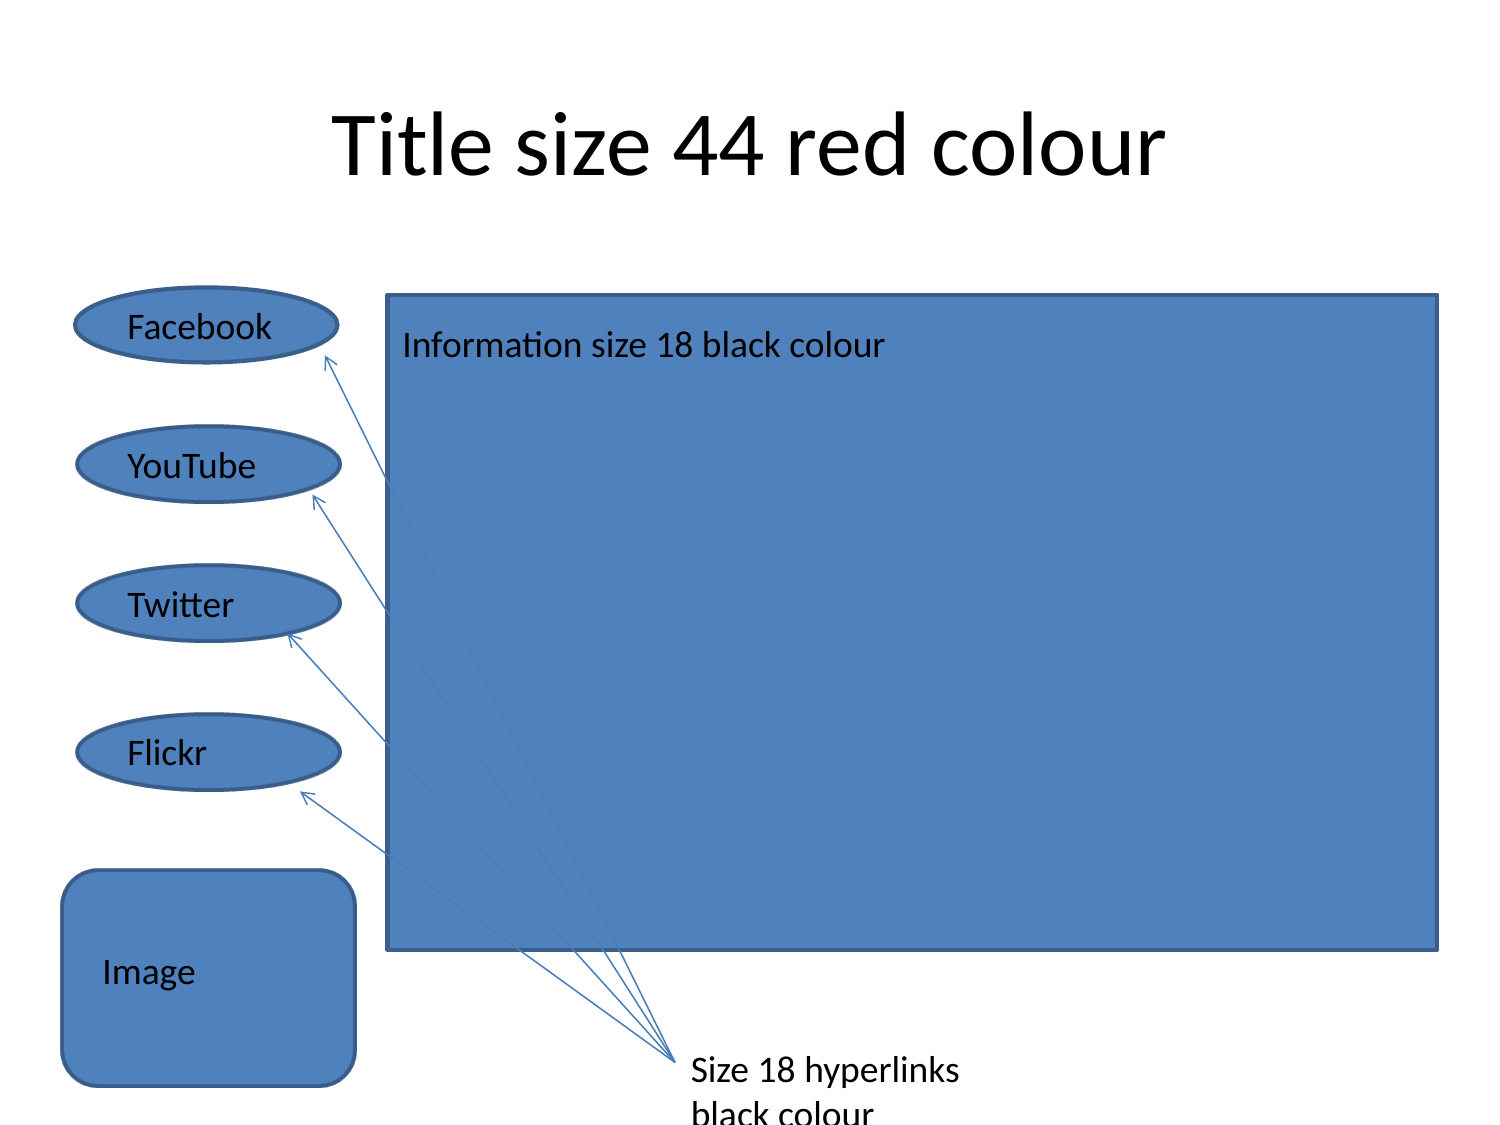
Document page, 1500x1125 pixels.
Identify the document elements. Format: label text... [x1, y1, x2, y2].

text_box [118, 355, 294, 365]
text_box [72, 296, 112, 354]
text_box Facebook [112, 294, 325, 355]
text_box Information size 18 black colour [387, 312, 1075, 373]
title Title size 44 red colour [75, 45, 1425, 233]
text_box [325, 306, 340, 344]
picture [74, 563, 312, 643]
picture [60, 868, 357, 1088]
picture [74, 712, 287, 792]
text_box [287, 633, 307, 866]
text_box Size 18 hyperlinks black colour [676, 1037, 977, 1125]
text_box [324, 355, 676, 1063]
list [74, 424, 319, 505]
text_box [385, 293, 1439, 952]
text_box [312, 494, 319, 866]
text_box [122, 285, 291, 294]
